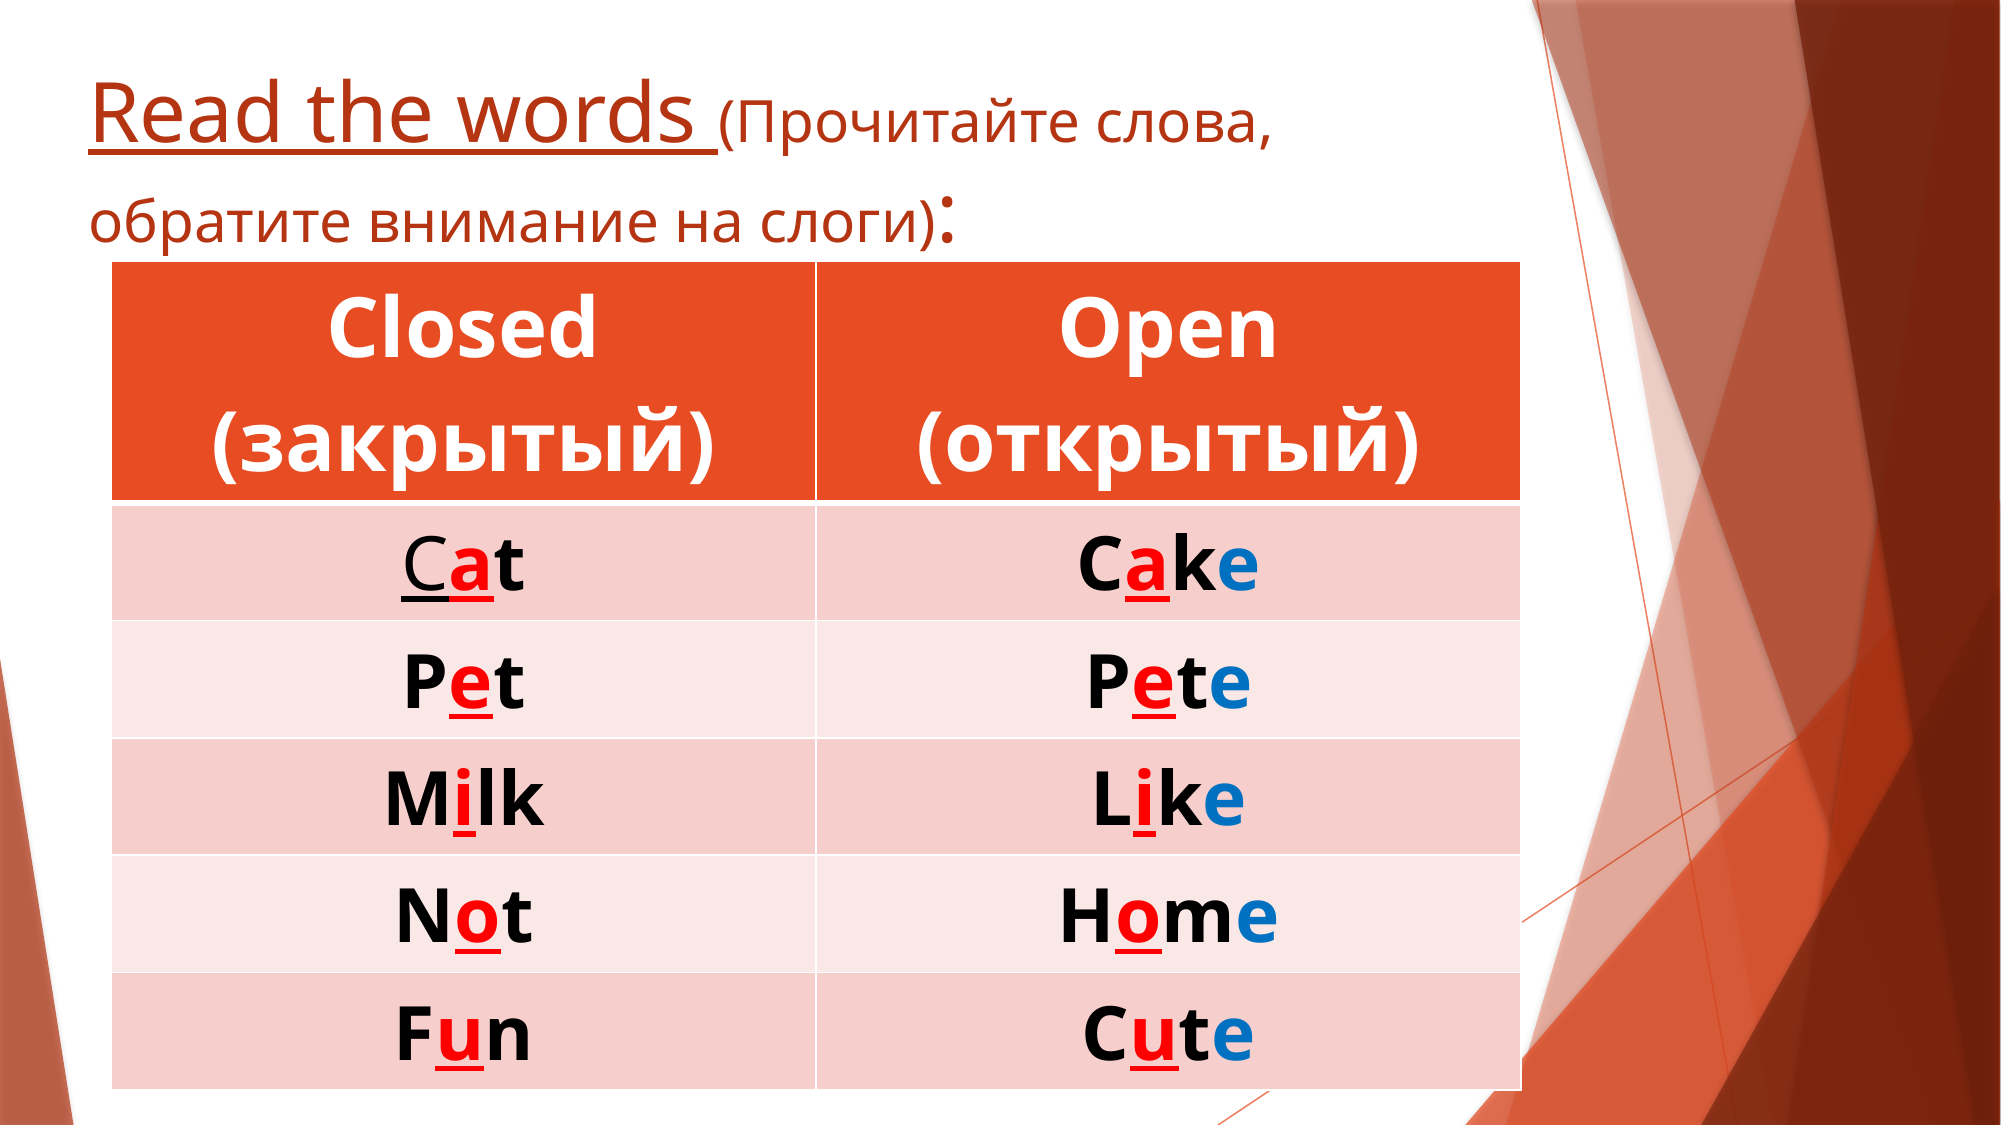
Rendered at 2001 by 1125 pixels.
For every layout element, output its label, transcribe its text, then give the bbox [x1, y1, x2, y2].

table_header Open (открытый) [817, 262, 1520, 500]
table_cell Cute [817, 973, 1520, 1089]
table_cell Home [817, 856, 1520, 972]
table_cell Pete [817, 621, 1520, 737]
table_cell Fun [112, 973, 815, 1089]
table_cell Cat [112, 506, 815, 620]
table_cell Not [112, 856, 815, 972]
table_cell Cake [817, 506, 1520, 620]
table_header Closed (закрытый) [112, 262, 815, 500]
table_cell Pet [112, 621, 815, 737]
title Read the words (Прочитайте слова, обратите внимание на слоги): [73, 51, 1560, 243]
table_cell Like [817, 739, 1520, 854]
table_cell Milk [112, 739, 815, 854]
